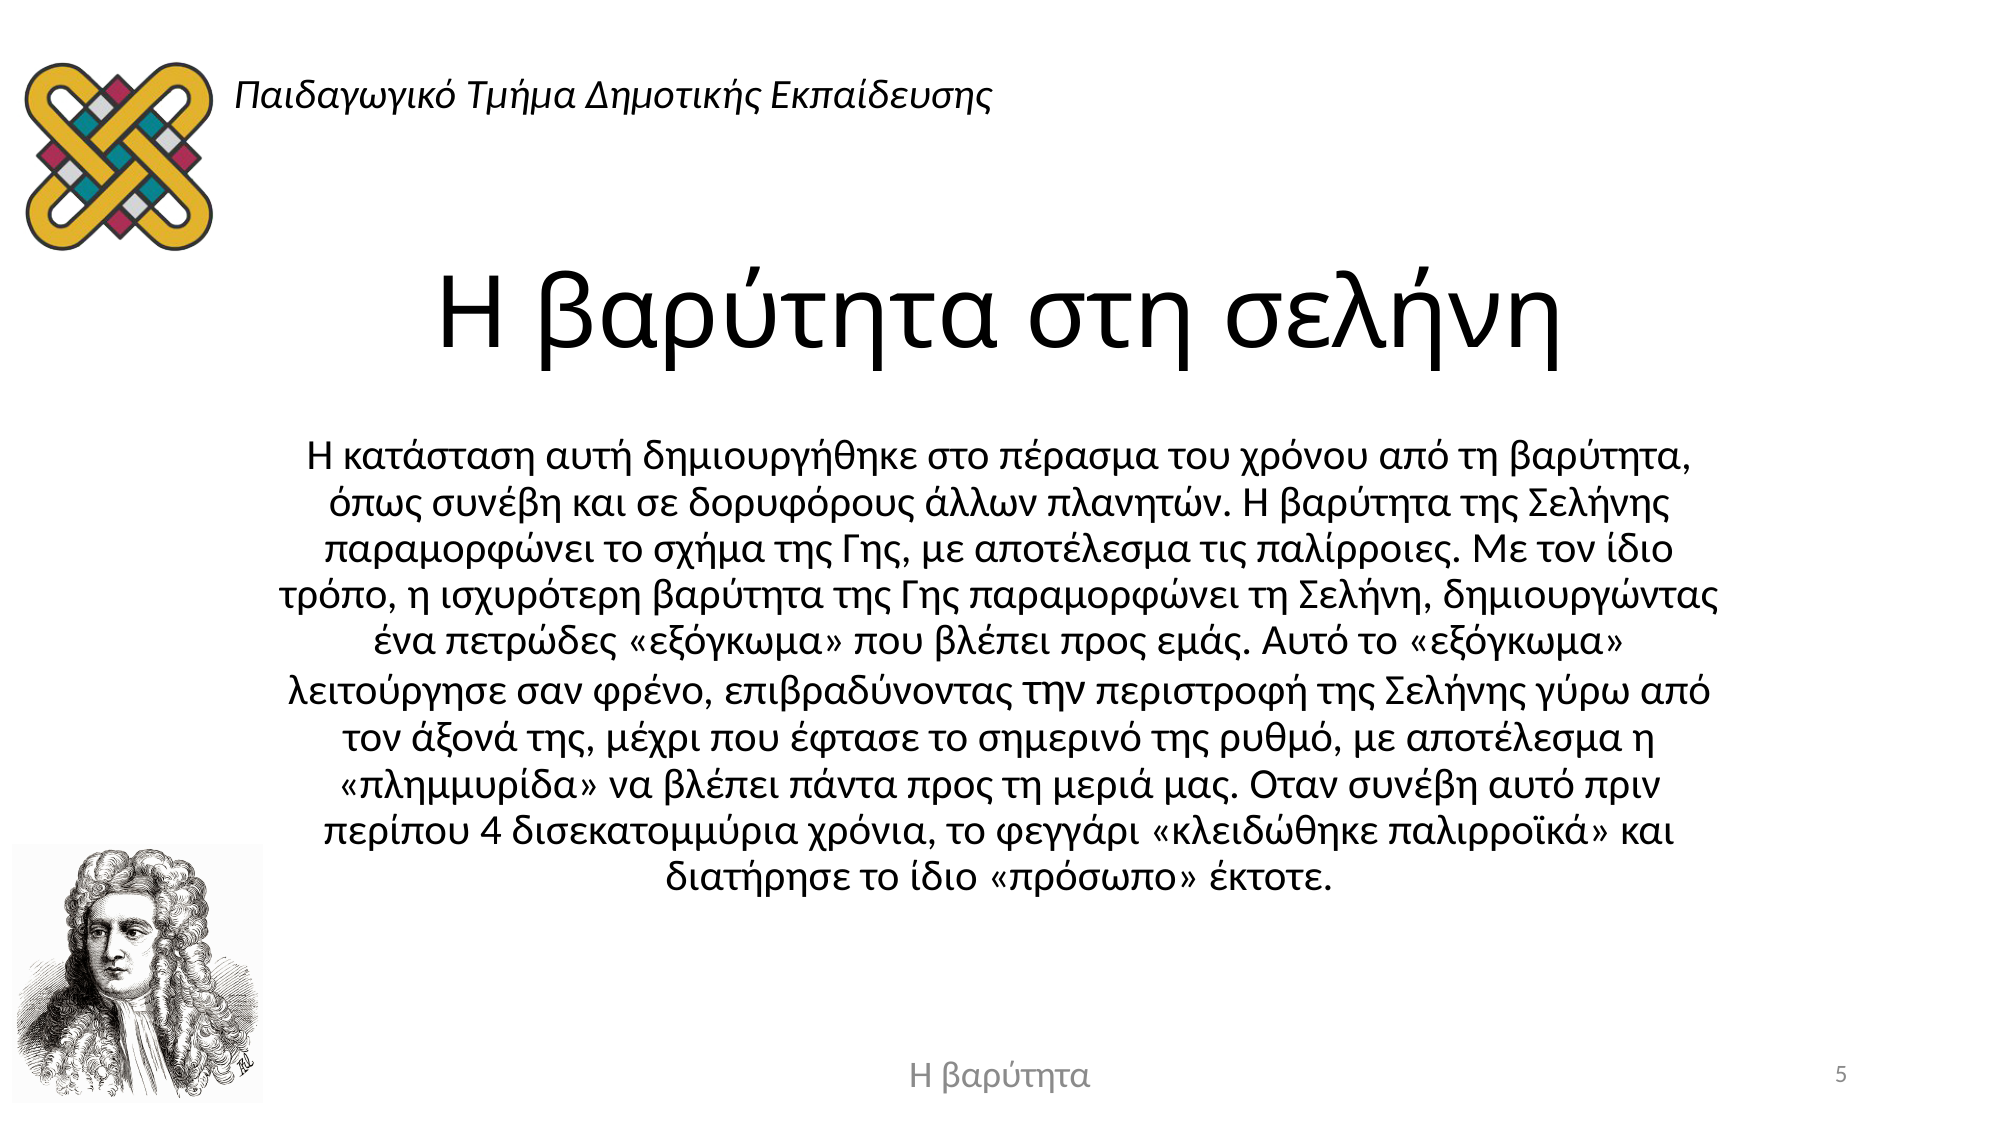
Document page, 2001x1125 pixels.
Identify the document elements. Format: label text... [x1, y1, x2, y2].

footer Η βαρύτητα [662, 1042, 1338, 1103]
picture [4, 42, 233, 271]
picture [12, 844, 263, 1103]
subtitle Η κατάσταση αυτή δημιουργήθηκε στο πέρασμα του χρόνου από τη βαρύτητα, όπως συνέβη και σε δορυφόρους άλλων πλανητών. Η βαρύτητα της Σελήνης παραμορφώνει το σχήμα της Γης, με αποτέλεσμα τις παλίρροιες. Με τον ίδιο τρόπο, η ισχυρότερη βαρύτητα της Γης παραμορφώνει τη Σελήνη, δημιουργώντας ένα πετρώδες «εξόγκωμα» που βλέπει προς εμάς. Αυτό το «εξόγκωμα» λειτούργησε σαν φρένο, επιβραδύνοντας την περιστροφή της Σελήνης γύρω από τον άξονά της, μέχρι που έφτασε το σημερινό της ρυθμό, με αποτέλεσμα η «πλημμυρίδα» να βλέπει πάντα προς τη μεριά μας. Οταν συνέβη αυτό πριν περίπου 4 δισεκατομμύρια χρόνια, το φεγγάρι «κλειδώθηκε παλιρροϊκά» και διατήρησε το ίδιο «πρόσωπο» έκτοτε. [249, 425, 1750, 909]
title Η βαρύτητα στη σελήνη [249, 184, 1750, 377]
slide_number 5 [1412, 1042, 1863, 1103]
